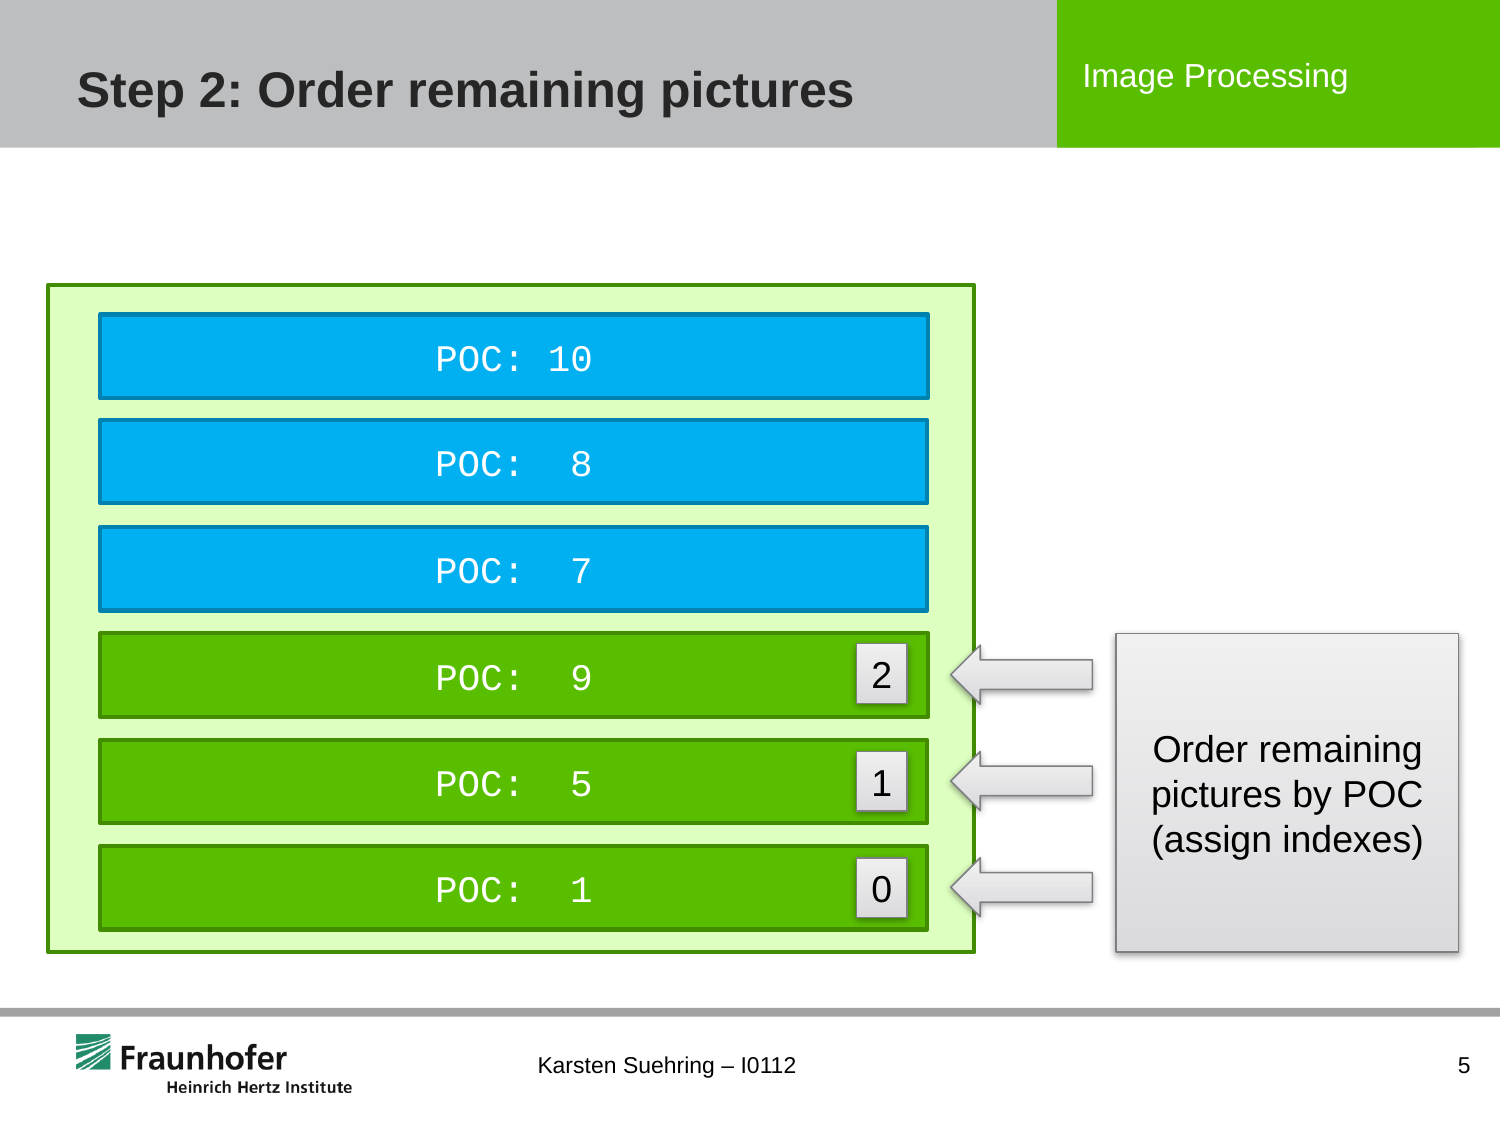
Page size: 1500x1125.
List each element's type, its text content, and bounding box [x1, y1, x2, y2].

text_box POC: 9 [98, 631, 930, 719]
text_box POC: 10 [98, 312, 930, 400]
text_box Order remaining pictures by POC (assign indexes) [1115, 633, 1459, 953]
slide_number 5 [1394, 1034, 1471, 1094]
text_box [950, 750, 1094, 812]
text_box [950, 644, 1094, 705]
text_box POC: 8 [98, 418, 929, 505]
text_box [46, 283, 976, 954]
text_box 0 [856, 857, 908, 918]
footer Karsten Suehring – I0112 [442, 1034, 1008, 1094]
text_box 1 [856, 751, 908, 812]
text_box POC: 5 [98, 738, 929, 825]
text_box [950, 857, 1094, 918]
text_box POC: 7 [98, 525, 929, 613]
picture [76, 1034, 352, 1093]
text_box 2 [856, 643, 908, 704]
text_box POC: 1 [98, 844, 929, 932]
title Step 2: Order remaining pictures [76, 58, 1022, 118]
